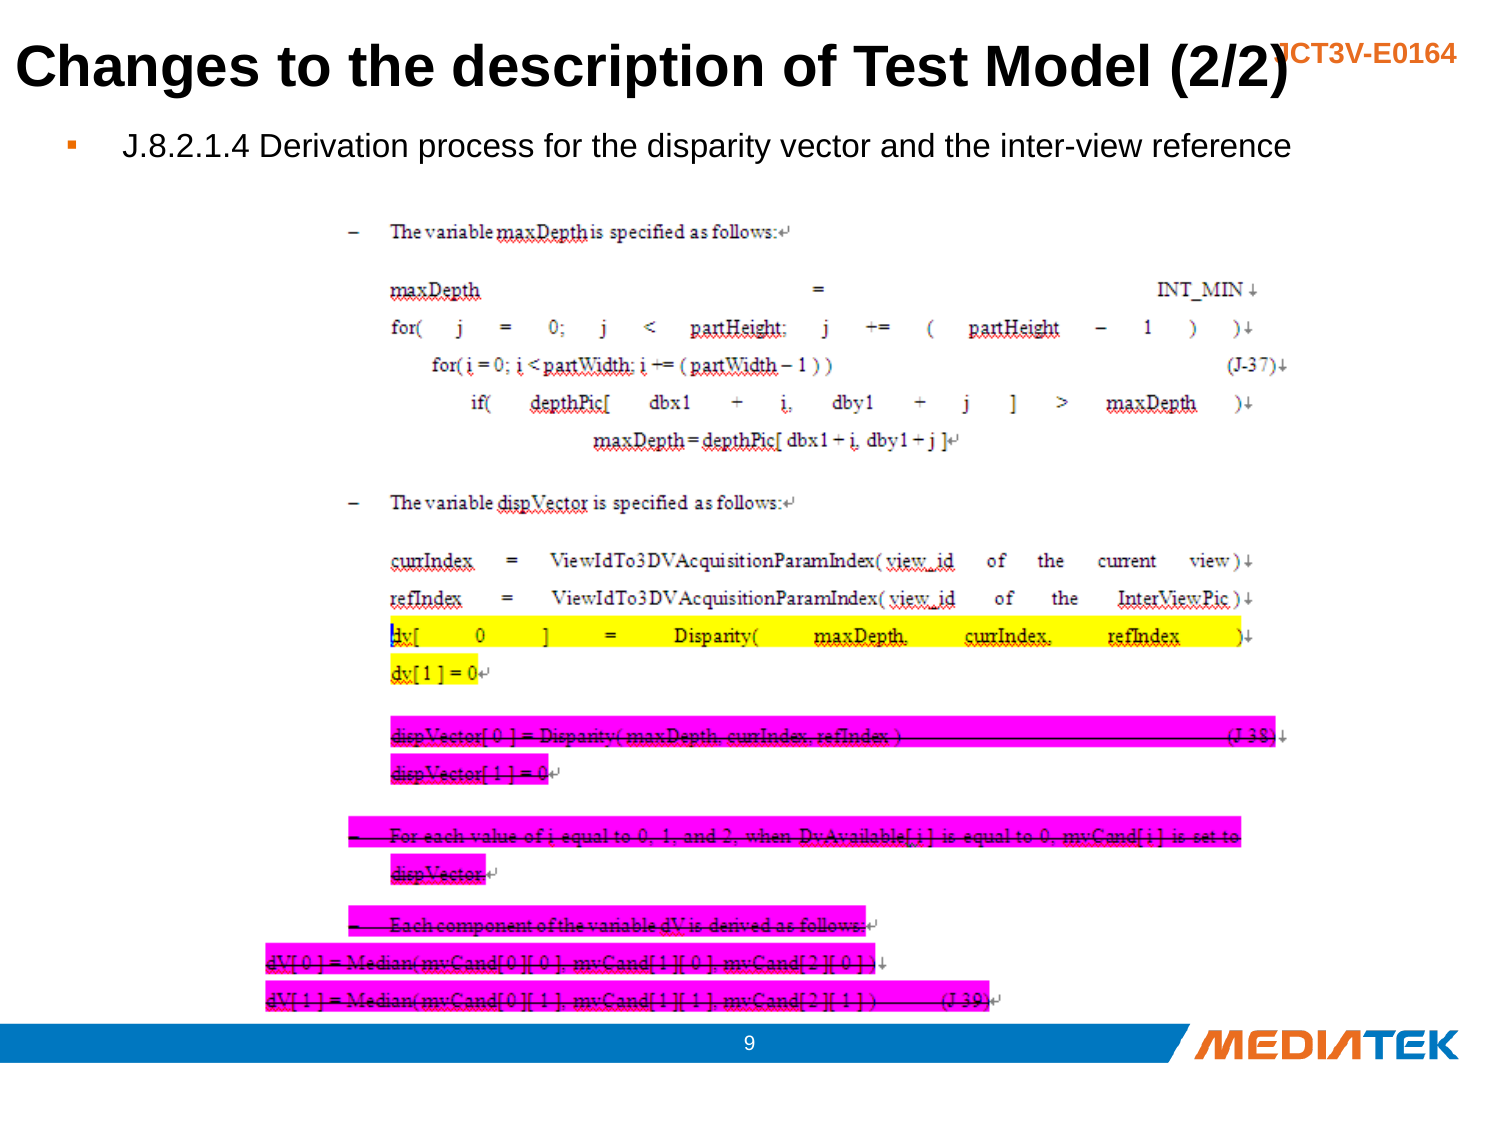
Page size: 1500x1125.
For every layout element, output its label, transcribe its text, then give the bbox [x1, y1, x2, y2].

title Changes to the description of Test Model (2/2) [0, 8, 1330, 118]
picture [0, 212, 1459, 1063]
slide_number 8 [711, 1031, 789, 1090]
list J.8.2.1.4 Derivation process for the disparity vector and the inter-view reference [50, 116, 1373, 173]
